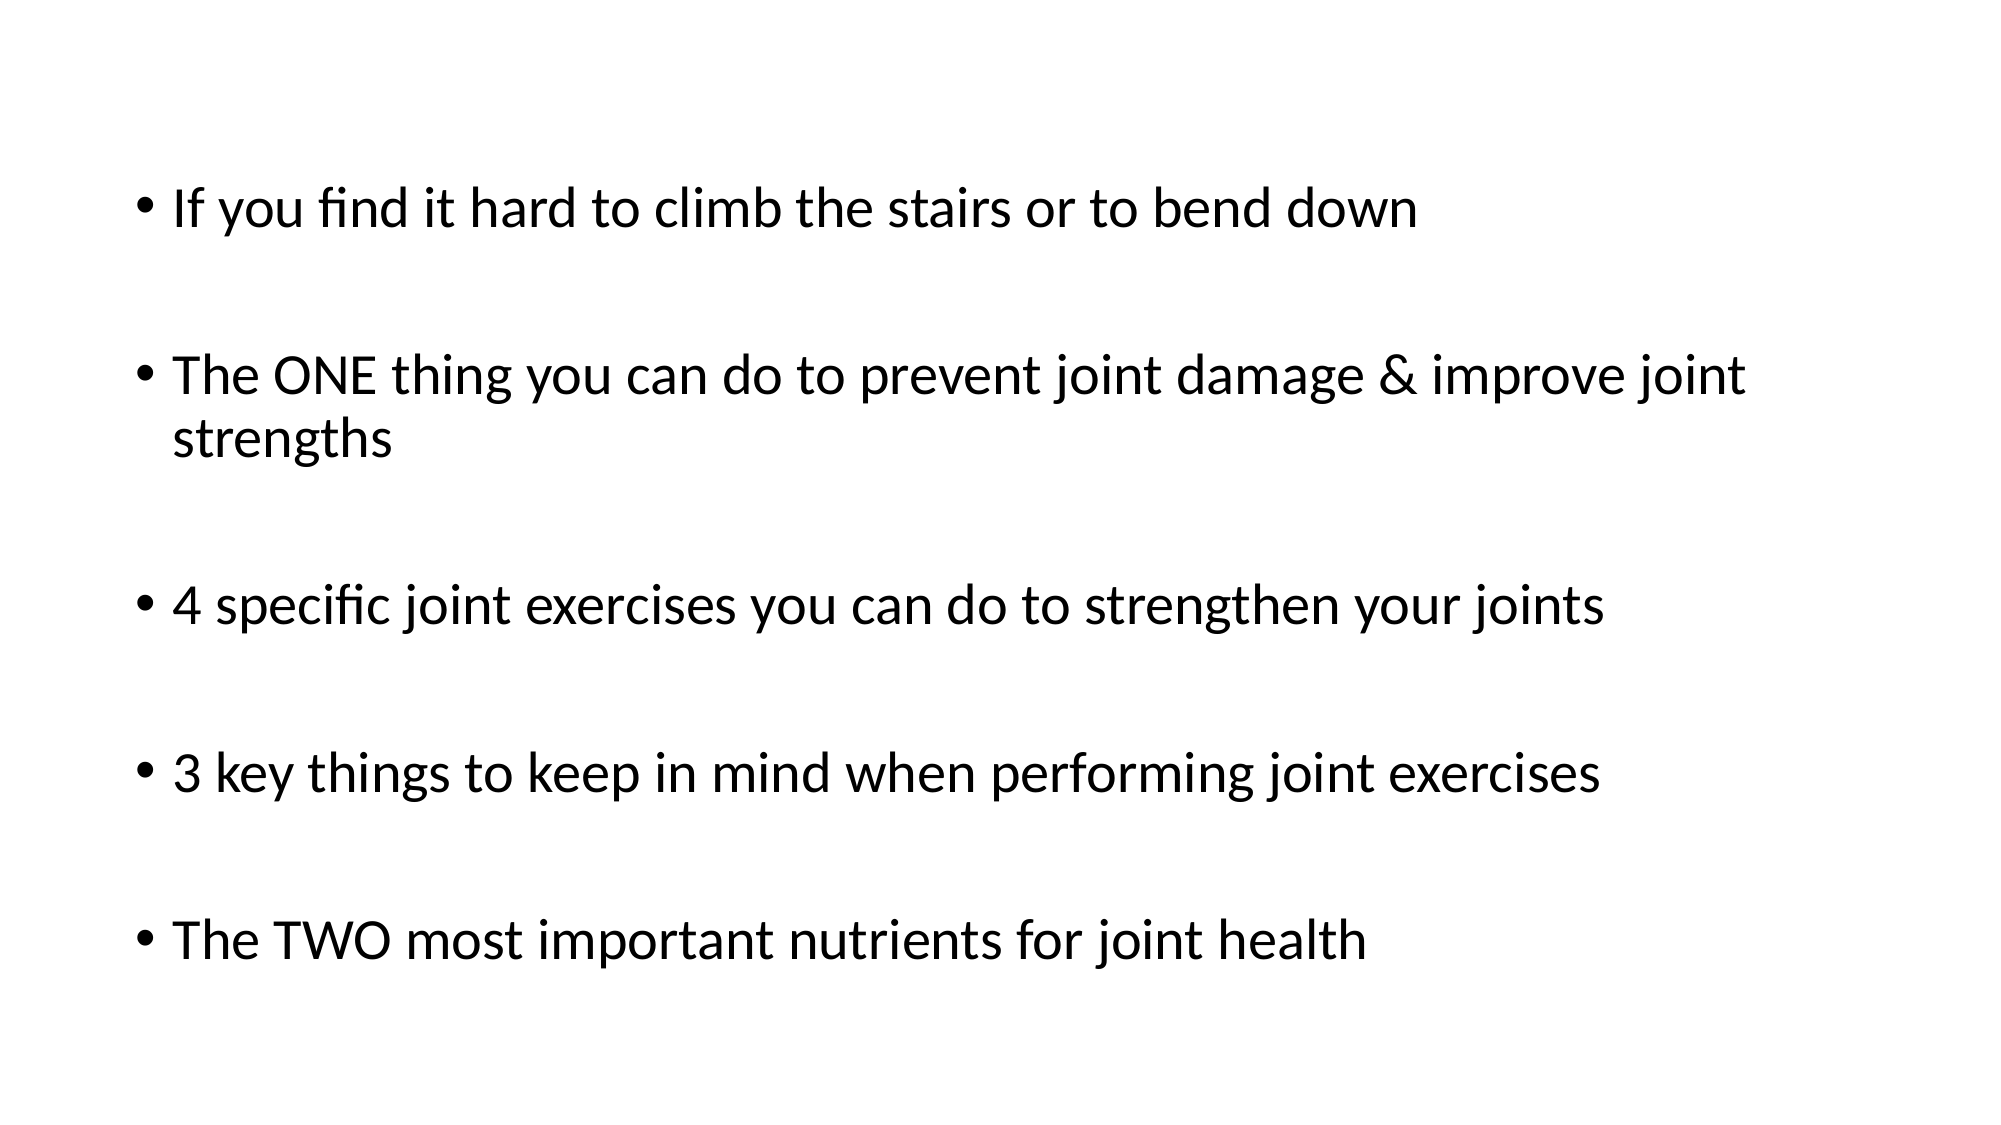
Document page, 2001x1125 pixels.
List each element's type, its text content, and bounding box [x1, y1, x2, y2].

list If you find it hard to climb the stairs or to bend down The ONE thing you can do to prevent joint damage & improve joint strengths 4 specific joint exercises you can do to strengthen your joints 3 key things to keep in mind when performing joint exercises The TWO most important nutrients for joint health [120, 169, 1846, 1125]
